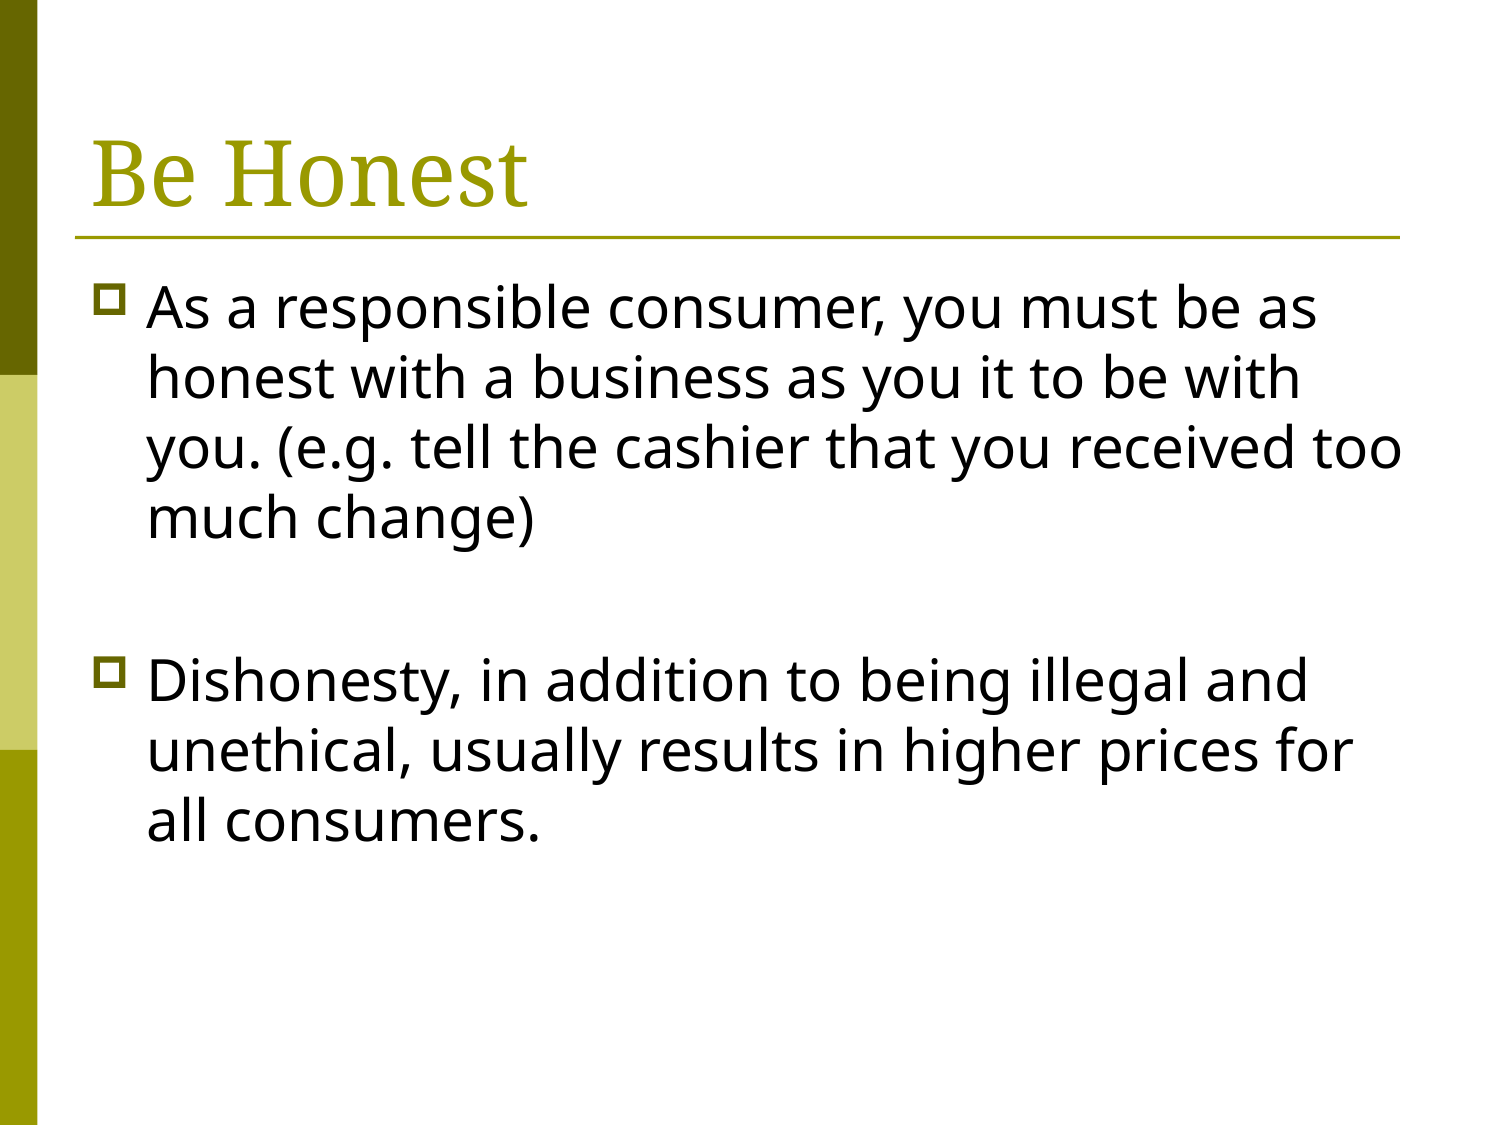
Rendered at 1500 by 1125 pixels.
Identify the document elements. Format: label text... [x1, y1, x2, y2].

title Be Honest [74, 45, 1426, 233]
list As a responsible consumer, you must be as honest with a business as you it to be with you. (e.g. tell the cashier that you received too much change) Dishonesty, in addition to being illegal and unethical, usually results in higher prices for all consumers. [74, 262, 1426, 1006]
